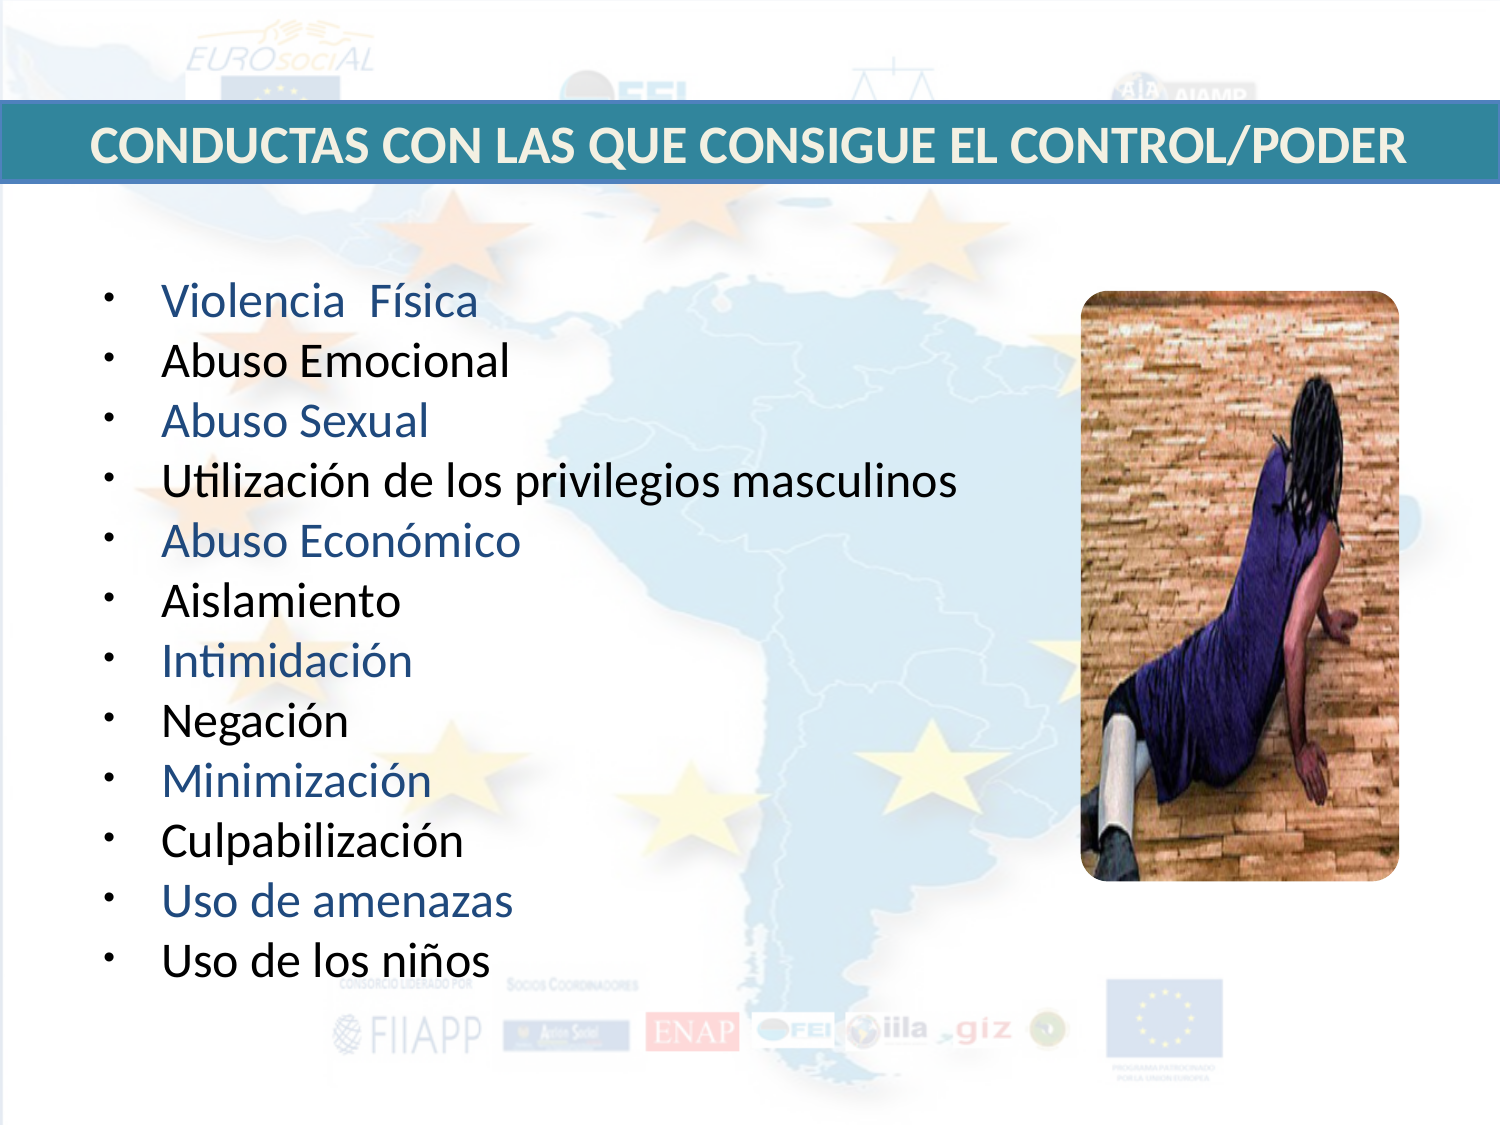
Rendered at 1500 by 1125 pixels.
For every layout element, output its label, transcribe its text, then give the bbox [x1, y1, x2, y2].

text_box CONDUCTAS CON LAS QUE CONSIGUE EL CONTROL/PODER [0, 100, 1500, 184]
text_box Violencia Física Abuso Emocional Abuso Sexual Utilización de los privilegios masculinos Abuso Económico Aislamiento Intimidación Negación Minimización Culpabilización Uso de amenazas Uso de los niños [88, 260, 987, 995]
picture [1080, 290, 1400, 882]
